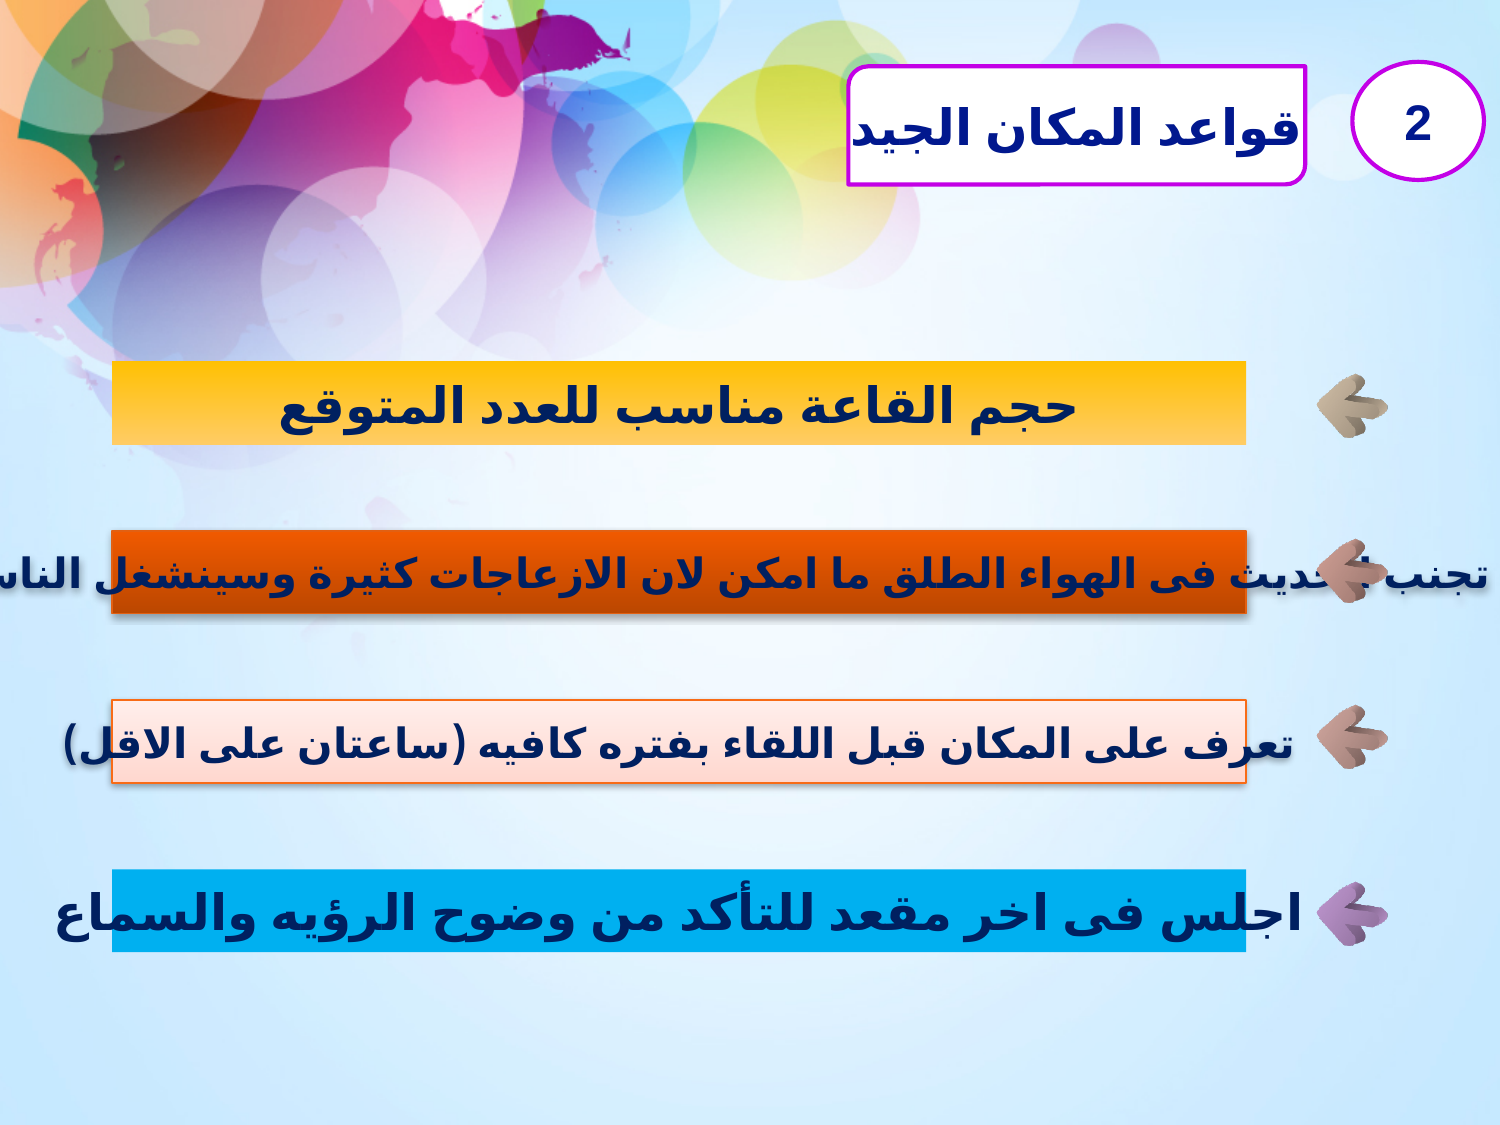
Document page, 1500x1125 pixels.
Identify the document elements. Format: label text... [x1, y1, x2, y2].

picture [0, 0, 1500, 1125]
text_box تجنب الحديث فى الهواء الطلق ما امكن لان الازعاجات كثيرة وسينشغل الناس عنك [111, 530, 1247, 614]
text_box قواعد المكان الجيد [846, 64, 1308, 187]
text_box تعرف على المكان قبل اللقاء بفتره كافيه (ساعتان على الاقل) [111, 699, 1247, 784]
text_box 2 [1350, 59, 1487, 183]
text_box اجلس فى اخر مقعد للتأكد من وضوح الرؤيه والسماع [112, 869, 1247, 953]
text_box حجم القاعة مناسب للعدد المتوقع [112, 361, 1247, 445]
